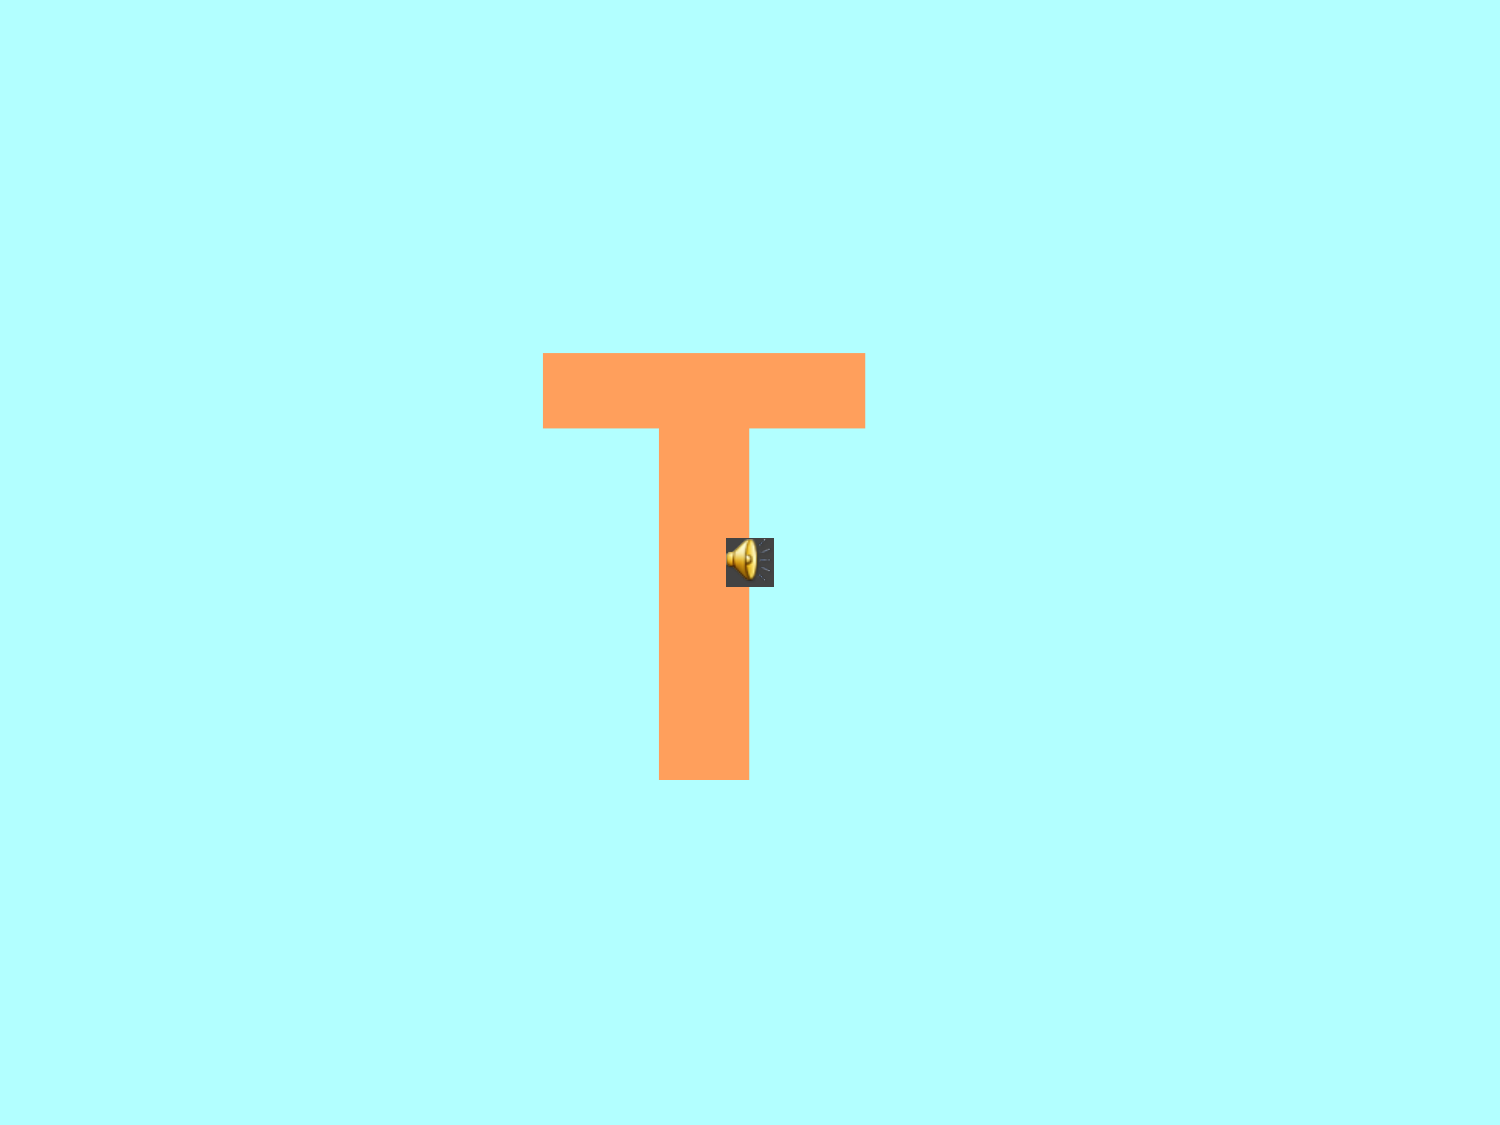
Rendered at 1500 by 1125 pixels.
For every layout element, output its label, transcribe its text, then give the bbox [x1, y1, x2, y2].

picture [724, 537, 776, 588]
text_box T [516, 174, 893, 908]
